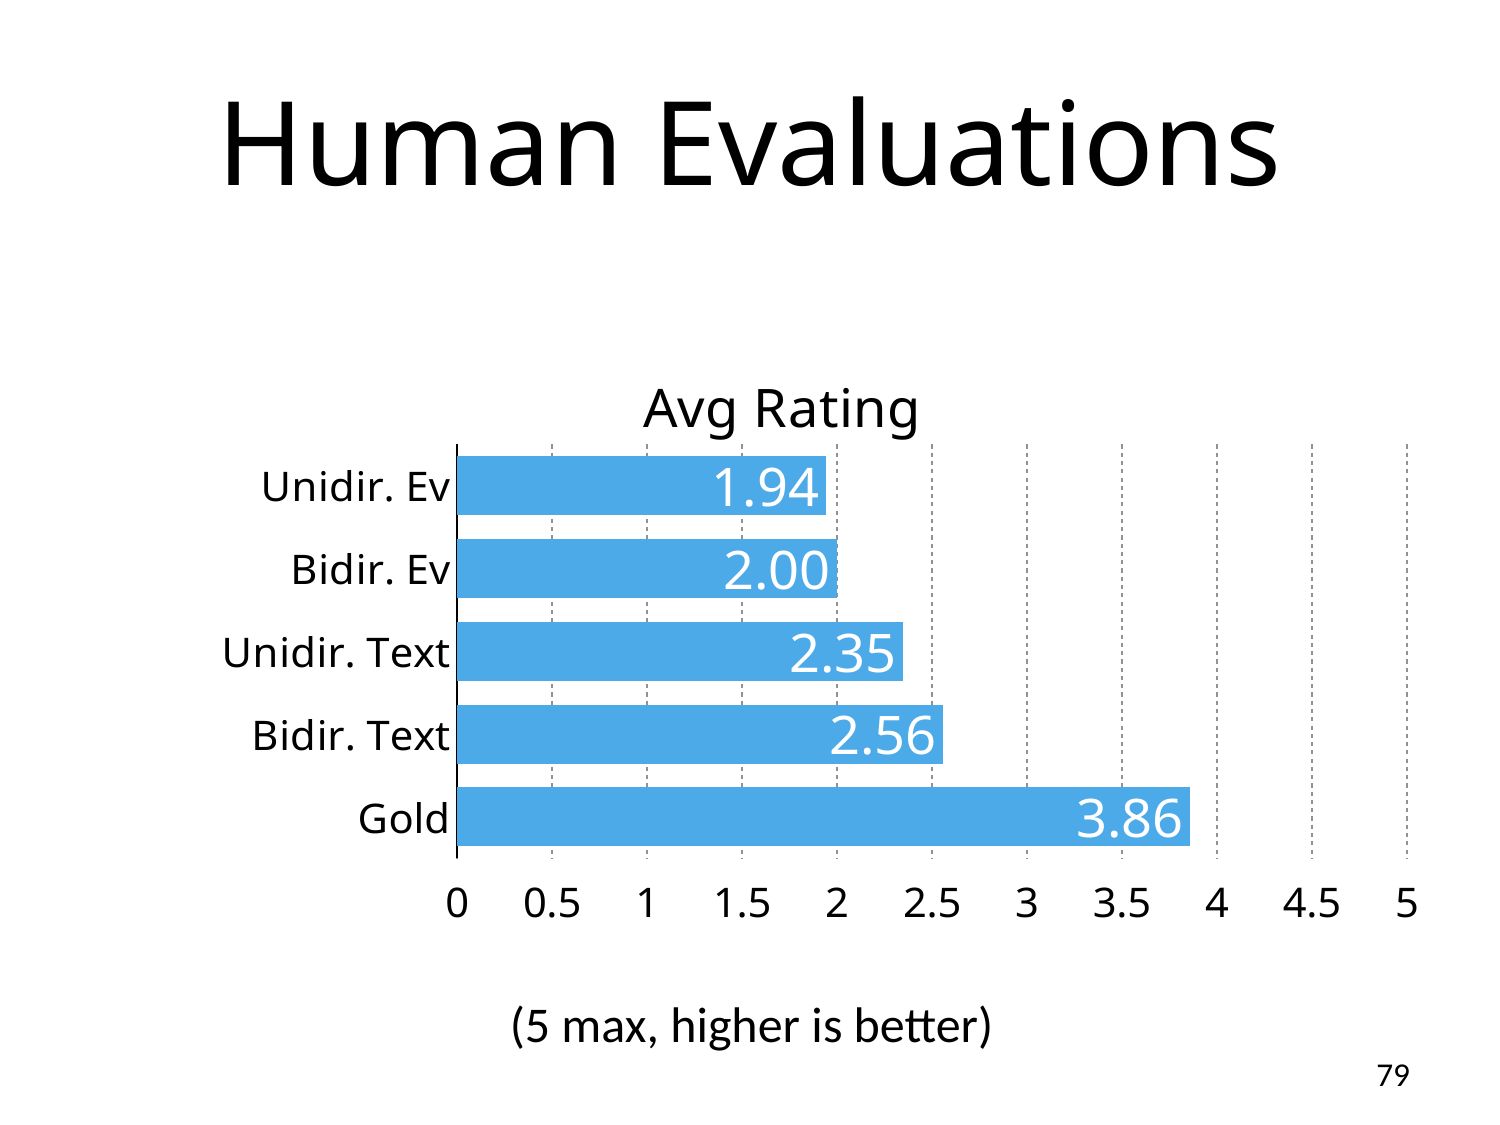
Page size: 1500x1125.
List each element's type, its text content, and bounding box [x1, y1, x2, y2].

chart [39, 353, 1426, 930]
slide_number 79 [1074, 1042, 1425, 1103]
title Human Evaluations [75, 45, 1425, 233]
text_box (5 max, higher is better) [494, 985, 1009, 1061]
